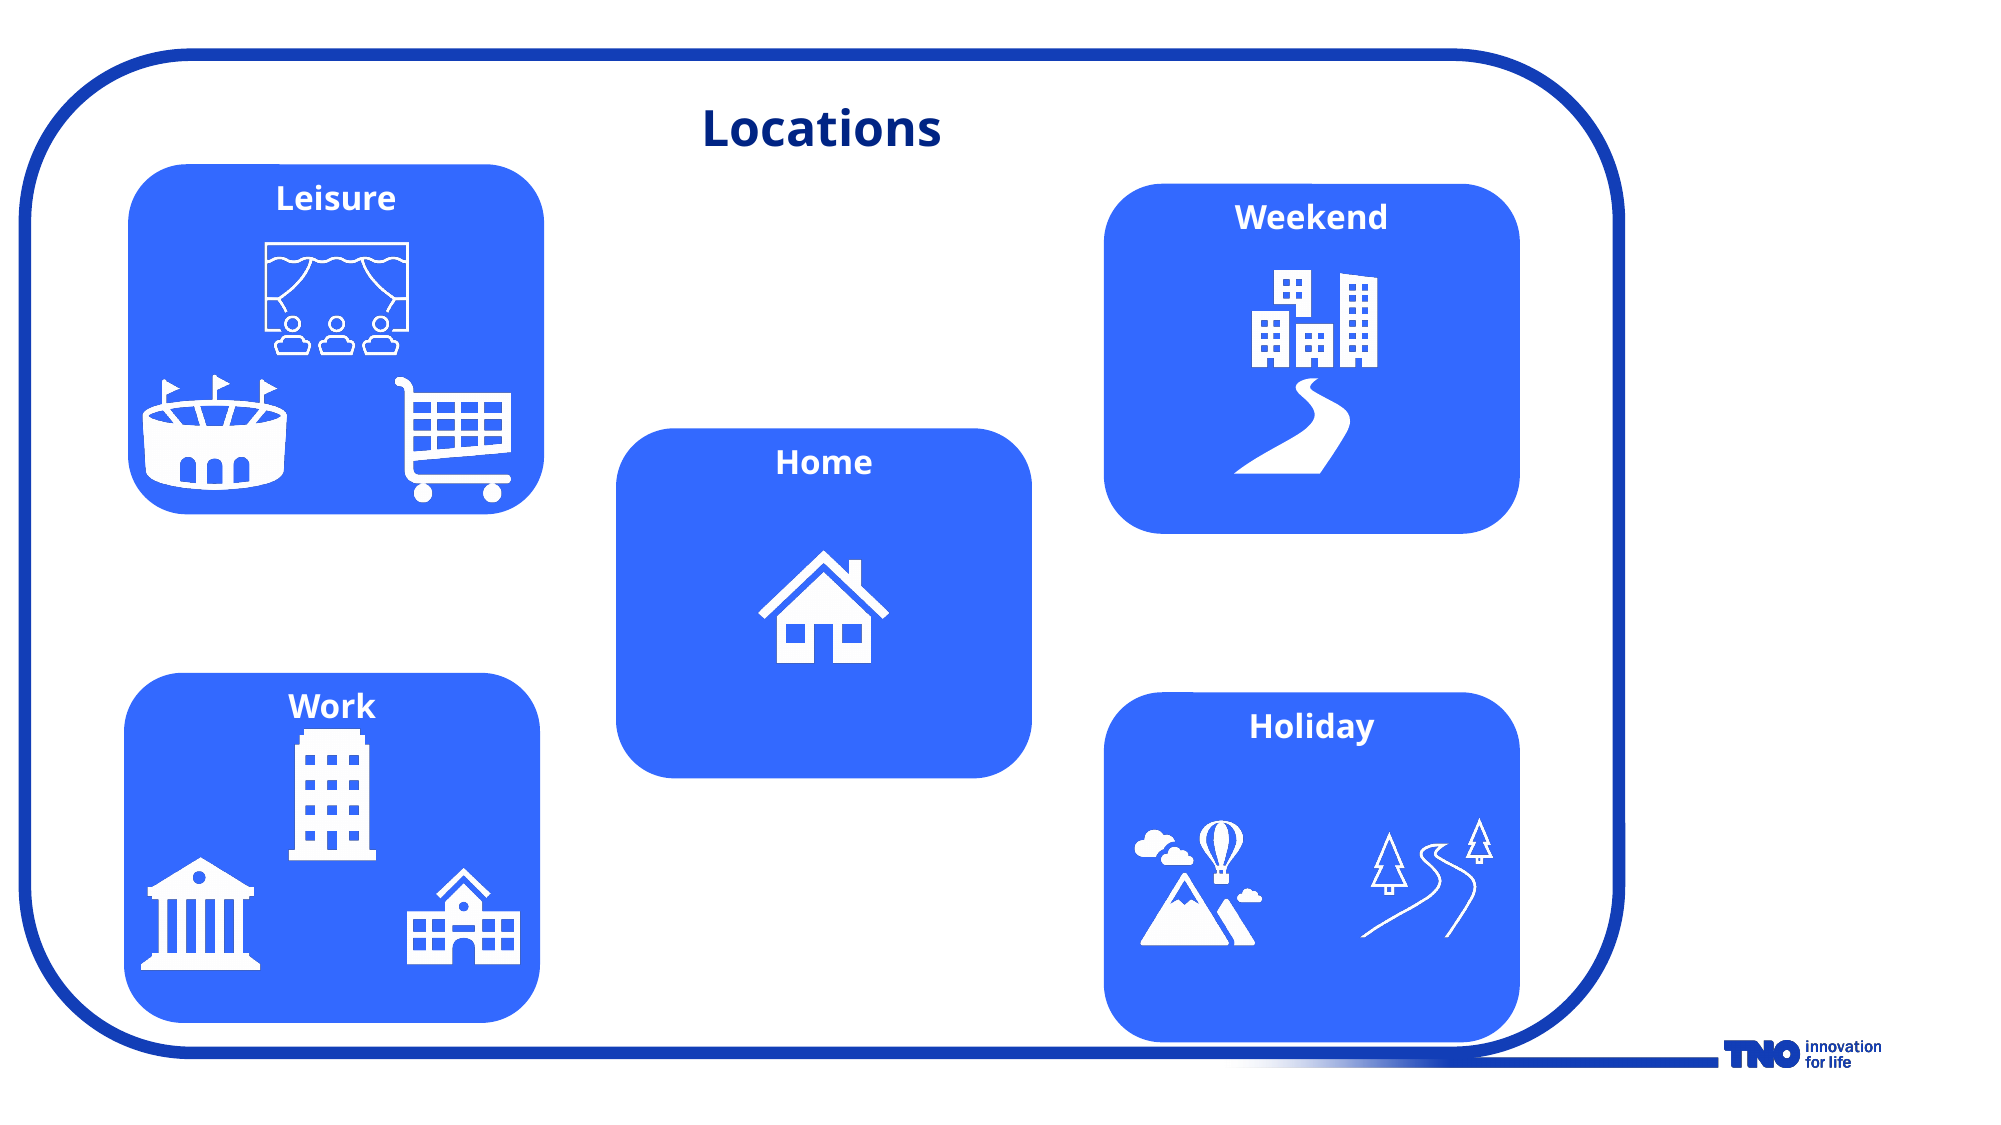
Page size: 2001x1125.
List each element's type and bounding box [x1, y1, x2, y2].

text_box [24, 54, 1619, 1053]
picture [1222, 1040, 1882, 1068]
